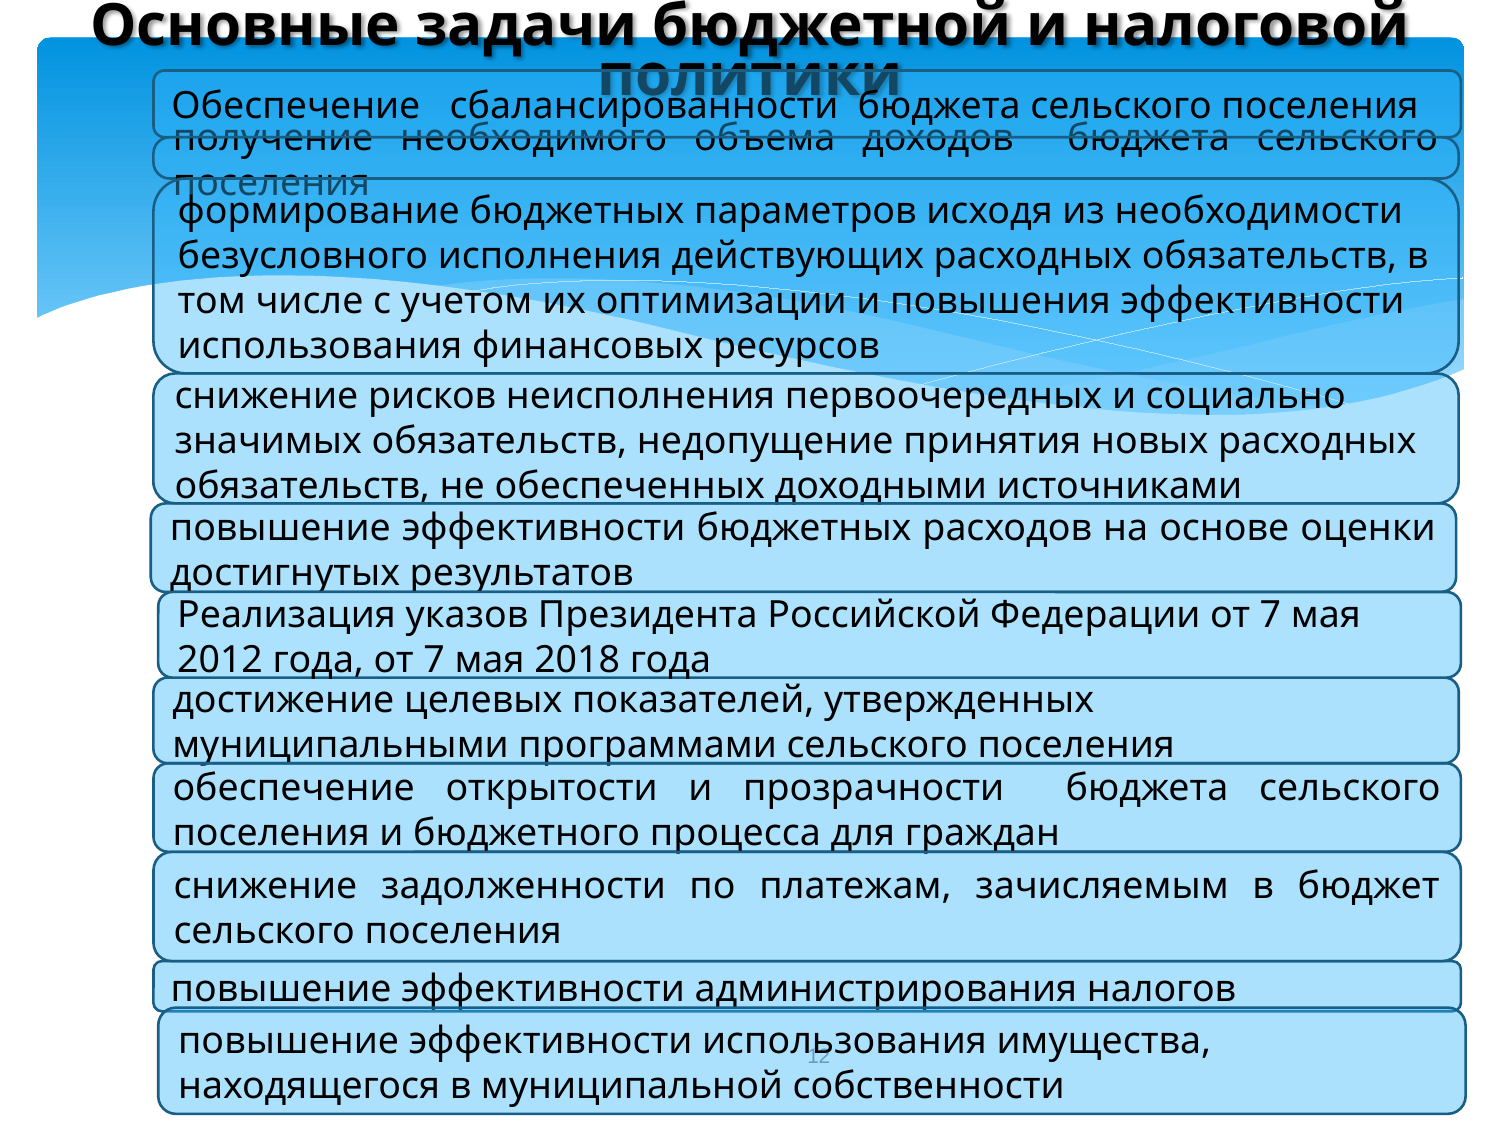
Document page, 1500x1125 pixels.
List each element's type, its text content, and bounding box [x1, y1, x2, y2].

text_box обеспечение открытости и прозрачности бюджета сельского поселения и бюджетного процесса для граждан [152, 761, 1463, 852]
text_box повышение эффективности администрирования налогов [152, 960, 1463, 1013]
text_box получение необходимого объема доходов бюджета сельского поселения [152, 138, 1460, 180]
text_box снижение рисков неисполнения первоочередных и социально значимых обязательств, недопущение принятия новых расходных обязательств, не обеспеченных доходными источниками [152, 372, 1460, 503]
text_box Основные задачи бюджетной и налоговой политики [0, 0, 1500, 154]
text_box снижение задолженности по платежам, зачисляемым в бюджет сельского поселения [152, 850, 1463, 963]
text_box Реализация указов Президента Российской Федерации от 7 мая 2012 года, от 7 мая 2018 года [156, 590, 1463, 679]
text_box повышение эффективности использования имущества, находящегося в муниципальной собственности [156, 1006, 1467, 1116]
text_box Обеспечение сбалансированности бюджета сельского поселения [152, 69, 1463, 139]
text_box формирование бюджетных параметров исходя из необходимости безусловного исполнения действующих расходных обязательств, в том числе с учетом их оптимизации и повышения эффективности использования финансовых ресурсов [152, 177, 1460, 372]
text_box повышение эффективности бюджетных расходов на основе оценки достигнутых результатов [149, 502, 1458, 593]
text_box достижение целевых показателей, утвержденных муниципальными программами сельского поселения [152, 677, 1461, 763]
